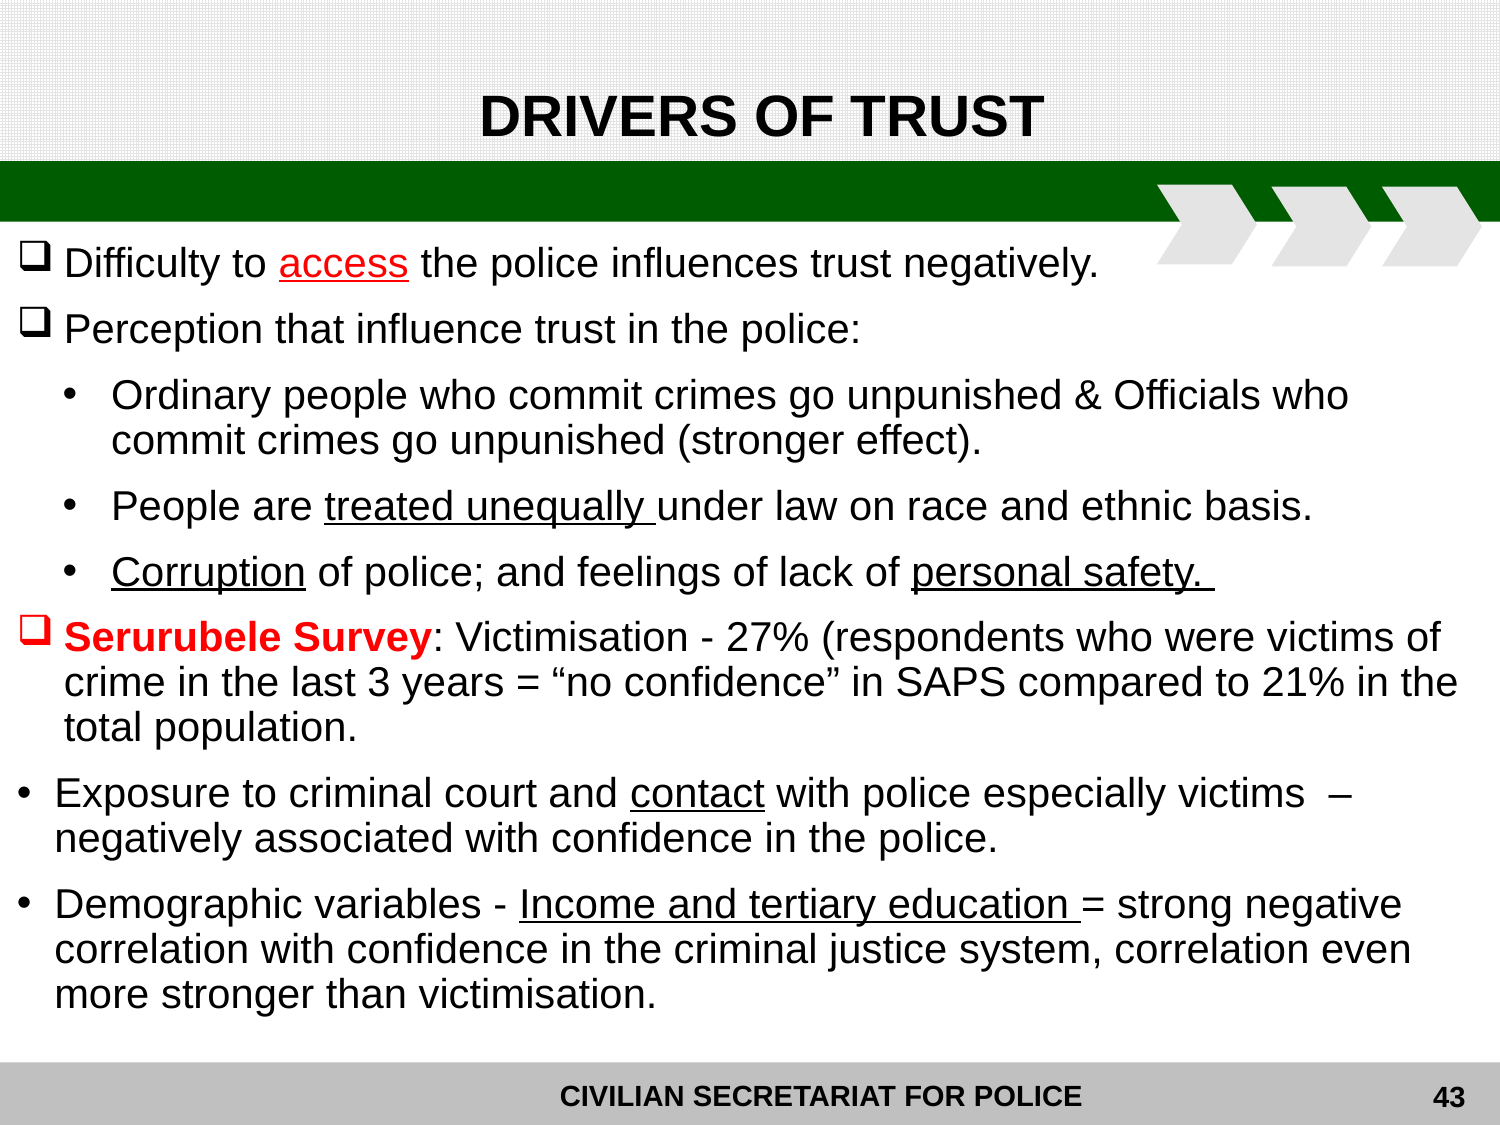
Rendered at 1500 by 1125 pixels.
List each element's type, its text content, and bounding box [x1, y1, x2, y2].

title DRIVERS OF TRUST [87, 19, 1437, 138]
text_box Difficulty to access the police influences trust negatively. Perception that influence trust in the police: Ordinary people who commit crimes go unpunished & Officials who commit crimes go unpunished (stronger effect). People are treated unequally under law on race and ethnic basis. Corruption of police; and feelings of lack of personal safety. Serurubele Survey: Victimisation - 27% (respondents who were victims of crime in the last 3 years = “no confidence” in SAPS compared to 21% in the total population. Exposure to criminal court and contact with police especially victims – negatively associated with confidence in the police. Demographic variables - Income and tertiary education = strong negative correlation with confidence in the criminal justice system, correlation even more stronger than victimisation. [2, 234, 1481, 1025]
slide_number 43 [1130, 1070, 1481, 1125]
